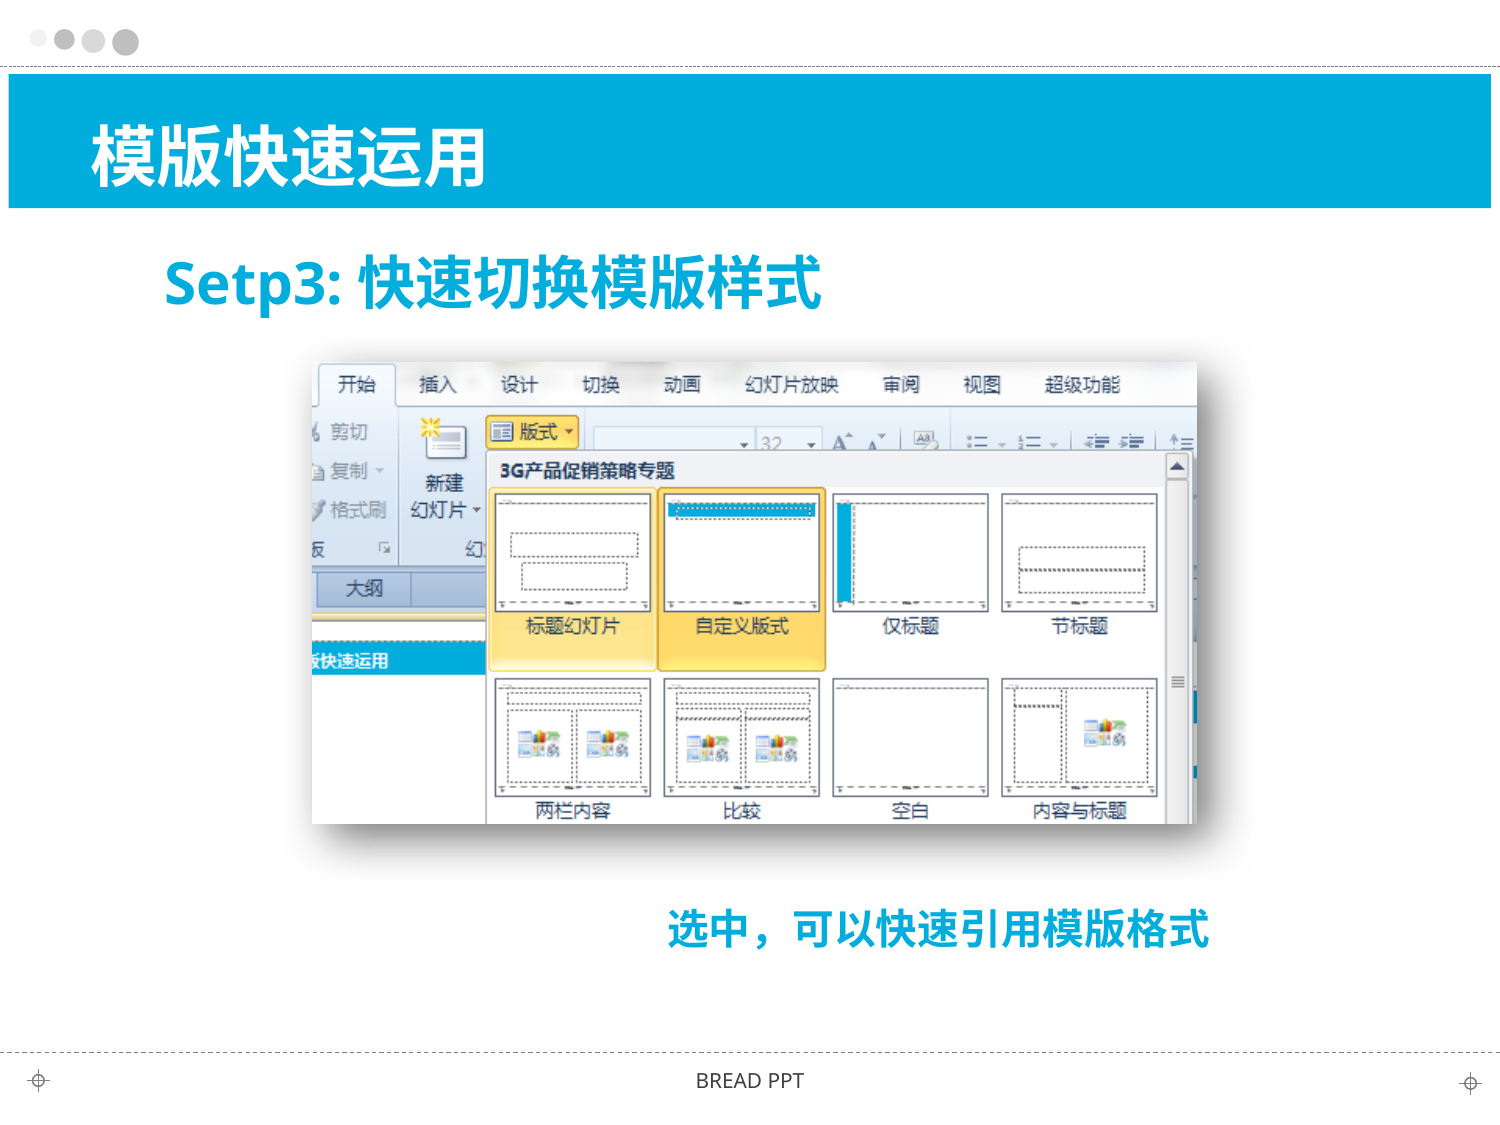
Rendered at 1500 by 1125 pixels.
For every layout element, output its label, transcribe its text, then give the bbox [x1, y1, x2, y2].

picture [312, 653, 388, 668]
title 模版快速运用 [75, 90, 1425, 220]
picture [312, 362, 1198, 824]
text_box Setp3:快速切换模版样式 [150, 238, 838, 324]
text_box 选中，可以快速引用模版格式 [652, 895, 1225, 961]
